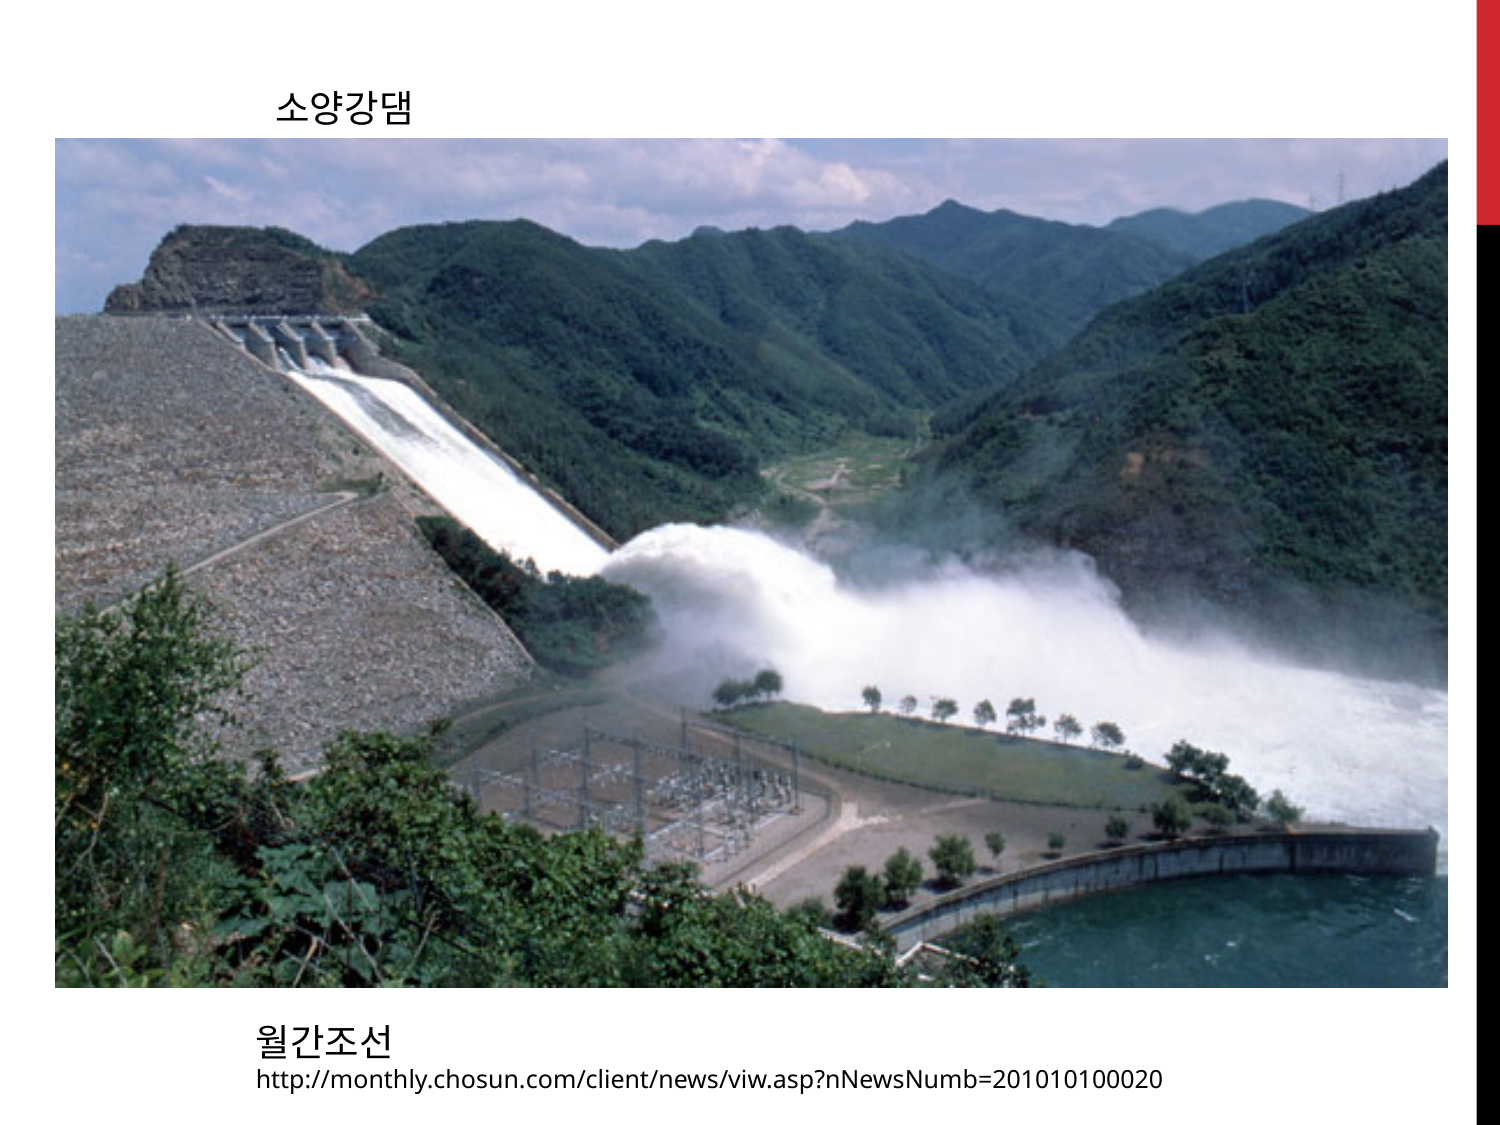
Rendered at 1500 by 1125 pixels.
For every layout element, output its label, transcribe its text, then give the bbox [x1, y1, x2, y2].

text_box 월간조선 http://monthly.chosun.com/client/news/viw.asp?nNewsNumb=201010100020 [241, 1011, 1180, 1102]
text_box 소양강댐 [260, 78, 429, 133]
picture [54, 138, 1448, 989]
